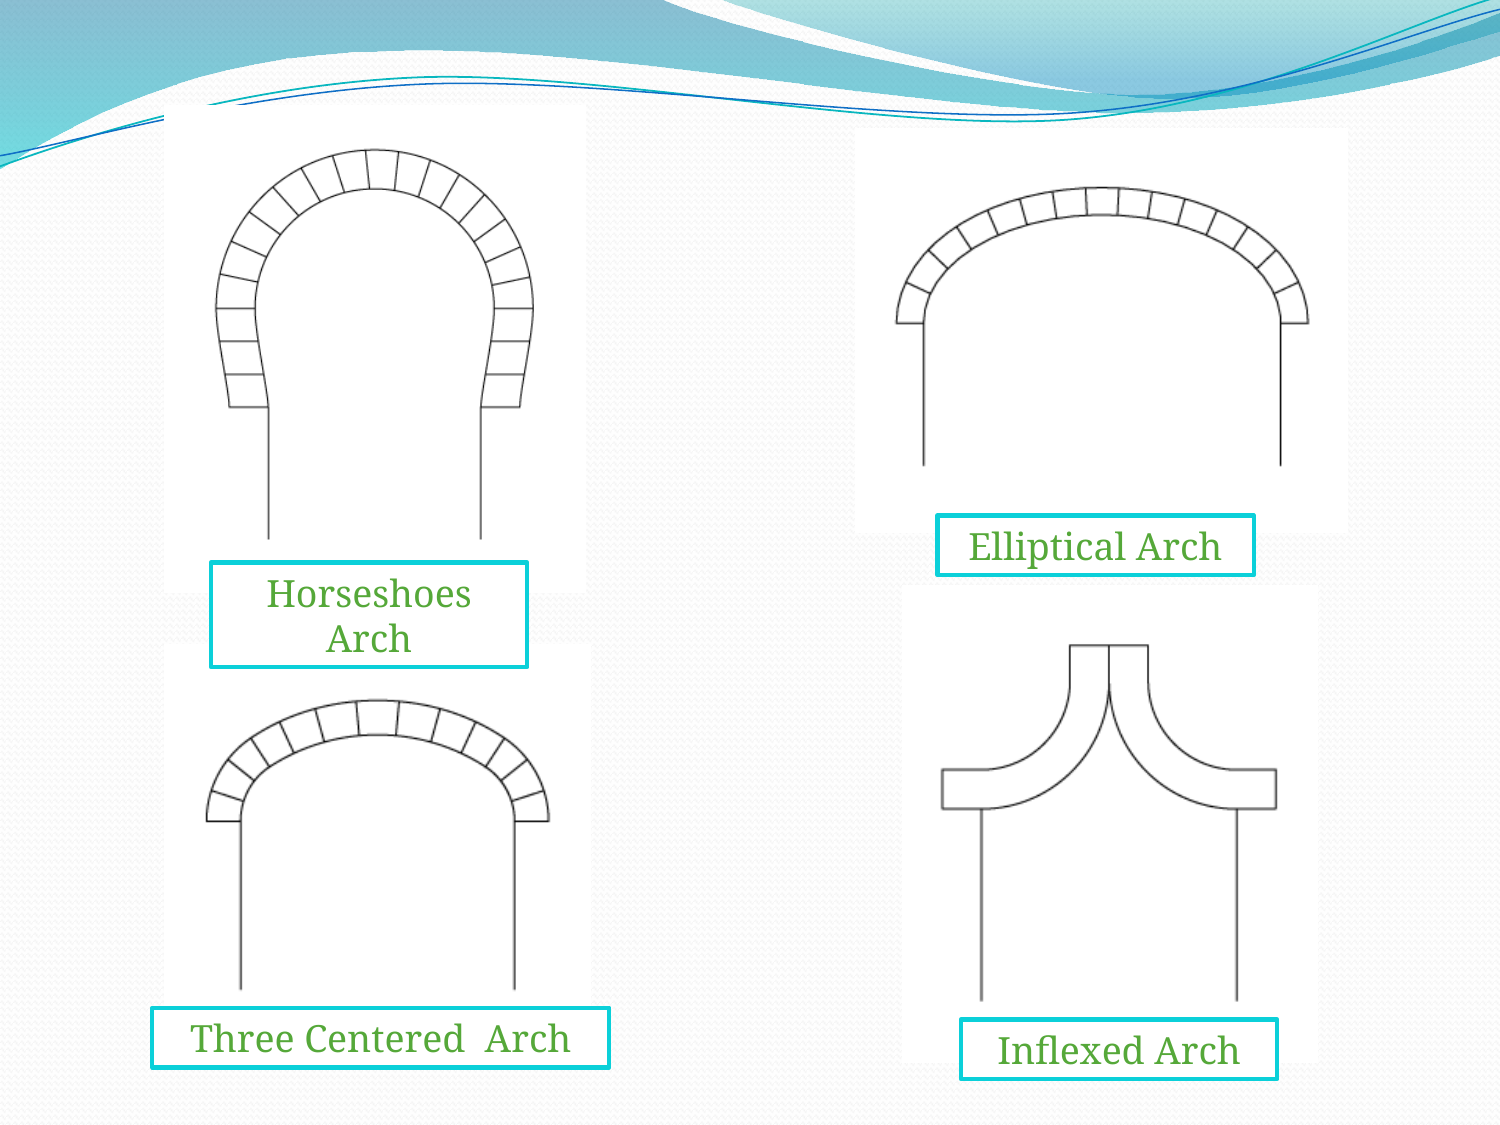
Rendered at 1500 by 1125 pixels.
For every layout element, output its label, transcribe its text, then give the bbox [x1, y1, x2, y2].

text_box Elliptical Arch [935, 547, 1256, 577]
picture [855, 128, 1348, 533]
picture [163, 644, 591, 1055]
picture [902, 585, 1319, 1063]
text_box Horseshoes Arch [209, 606, 529, 643]
text_box Three Centered Arch [150, 1006, 611, 1070]
text_box Inflexed Arch [959, 1075, 1279, 1081]
picture [163, 105, 587, 593]
